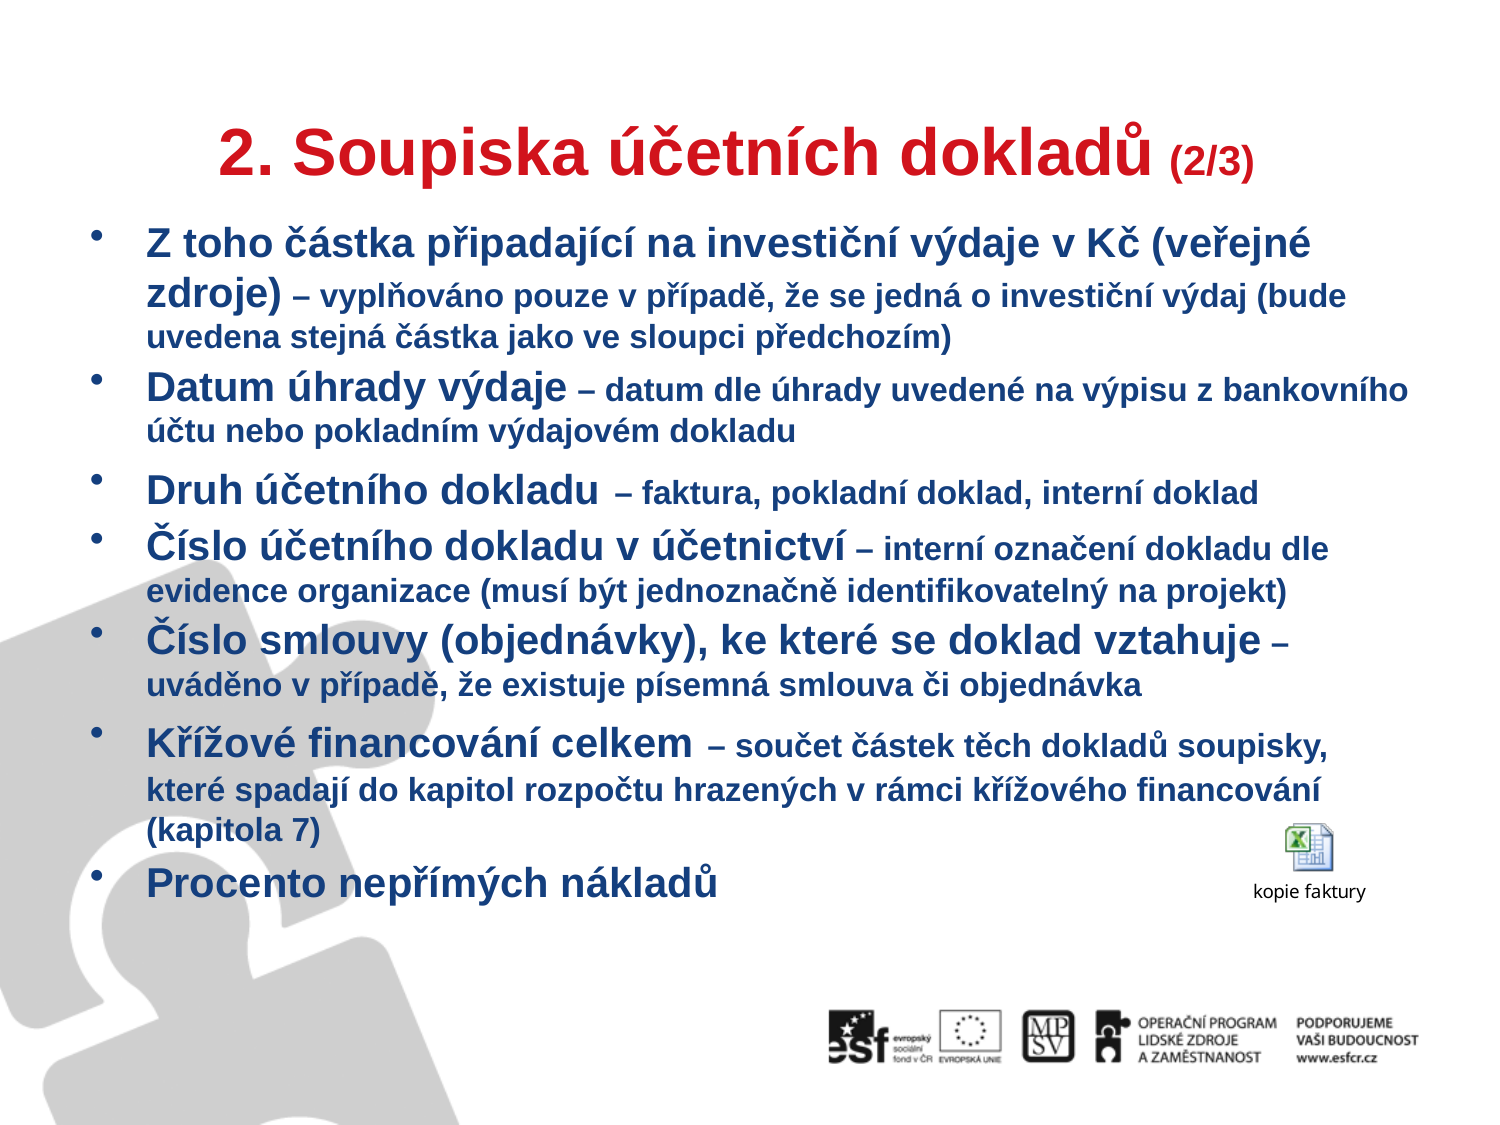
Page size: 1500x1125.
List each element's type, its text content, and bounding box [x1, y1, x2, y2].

text_box Z toho částka připadající na investiční výdaje v Kč (veřejné zdroje) – vyplňováno pouze v případě, že se jedná o investiční výdaj (bude uvedena stejná částka jako ve sloupci předchozím) Datum úhrady výdaje – datum dle úhrady uvedené na výpisu z bankovního účtu nebo pokladním výdajovém dokladu Druh účetního dokladu – faktura, pokladní doklad, interní doklad Číslo účetního dokladu v účetnictví – interní označení dokladu dle evidence organizace (musí být jednoznačně identifikovatelný na projekt) Číslo smlouvy (objednávky), ke které se doklad vztahuje – uváděno v případě, že existuje písemná smlouva či objednávka Křížové financování celkem – součet částek těch dokladů soupisky, které spadají do kapitol rozpočtu hrazených v rámci křížového financování (kapitola 7) Procento nepřímých nákladů [74, 207, 1425, 1005]
picture [0, 0, 1500, 1125]
title 2. Soupiska účetních dokladů (2/3) [74, 44, 1426, 233]
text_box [1233, 822, 1385, 950]
